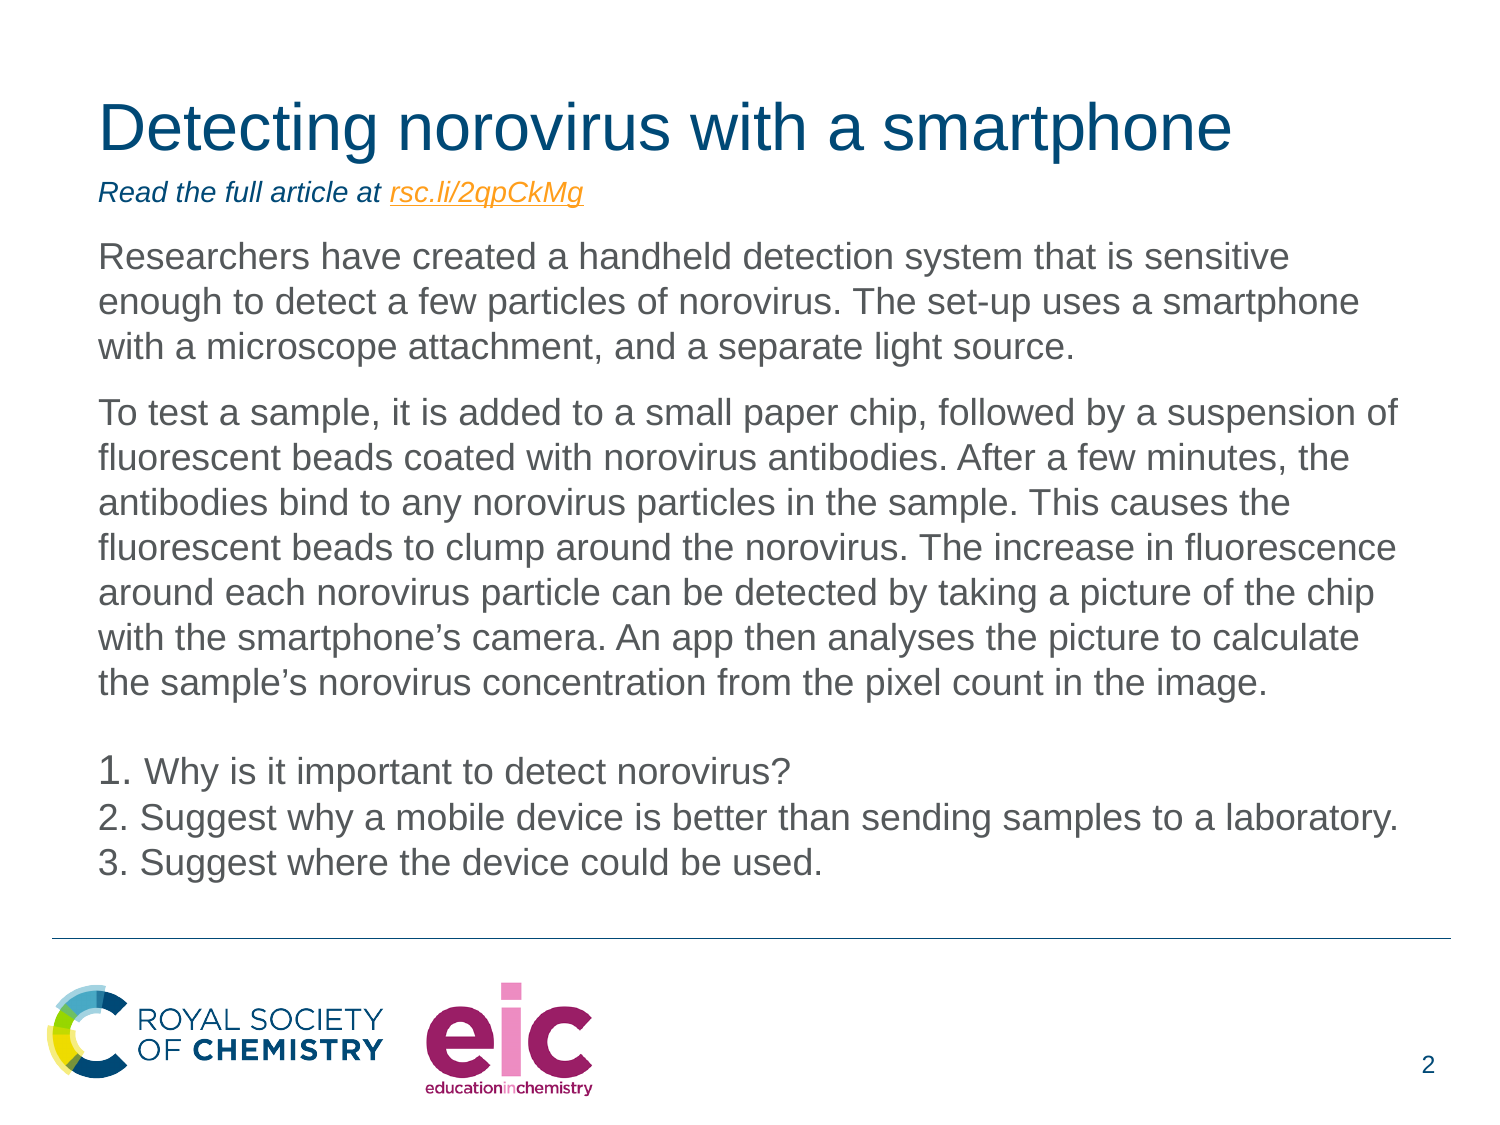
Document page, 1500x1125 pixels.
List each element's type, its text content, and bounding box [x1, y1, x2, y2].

picture [0, 938, 599, 1125]
slide_number 2 [1113, 1033, 1451, 1094]
text_box 1. Why is it important to detect norovirus? 2. Suggest why a mobile device is better than sending samples to a laboratory. 3. Suggest where the device could be used. [83, 735, 1419, 890]
text_box Researchers have created a handheld detection system that is sensitive enough to detect a few particles of norovirus. The set-up uses a smartphone with a microscope attachment, and a separate light source. To test a sample, it is added to a small paper chip, followed by a suspension of fluorescent beads coated with norovirus antibodies. After a few minutes, the antibodies bind to any norovirus particles in the sample. This causes the fluorescent beads to clump around the norovirus. The increase in fluorescence around each norovirus particle can be detected by taking a picture of the chip with the smartphone’s camera. An app then analyses the picture to calculate the sample’s norovirus concentration from the pixel count in the image. [83, 224, 1419, 717]
title Detecting norovirus with a smartphone [83, 20, 1377, 238]
